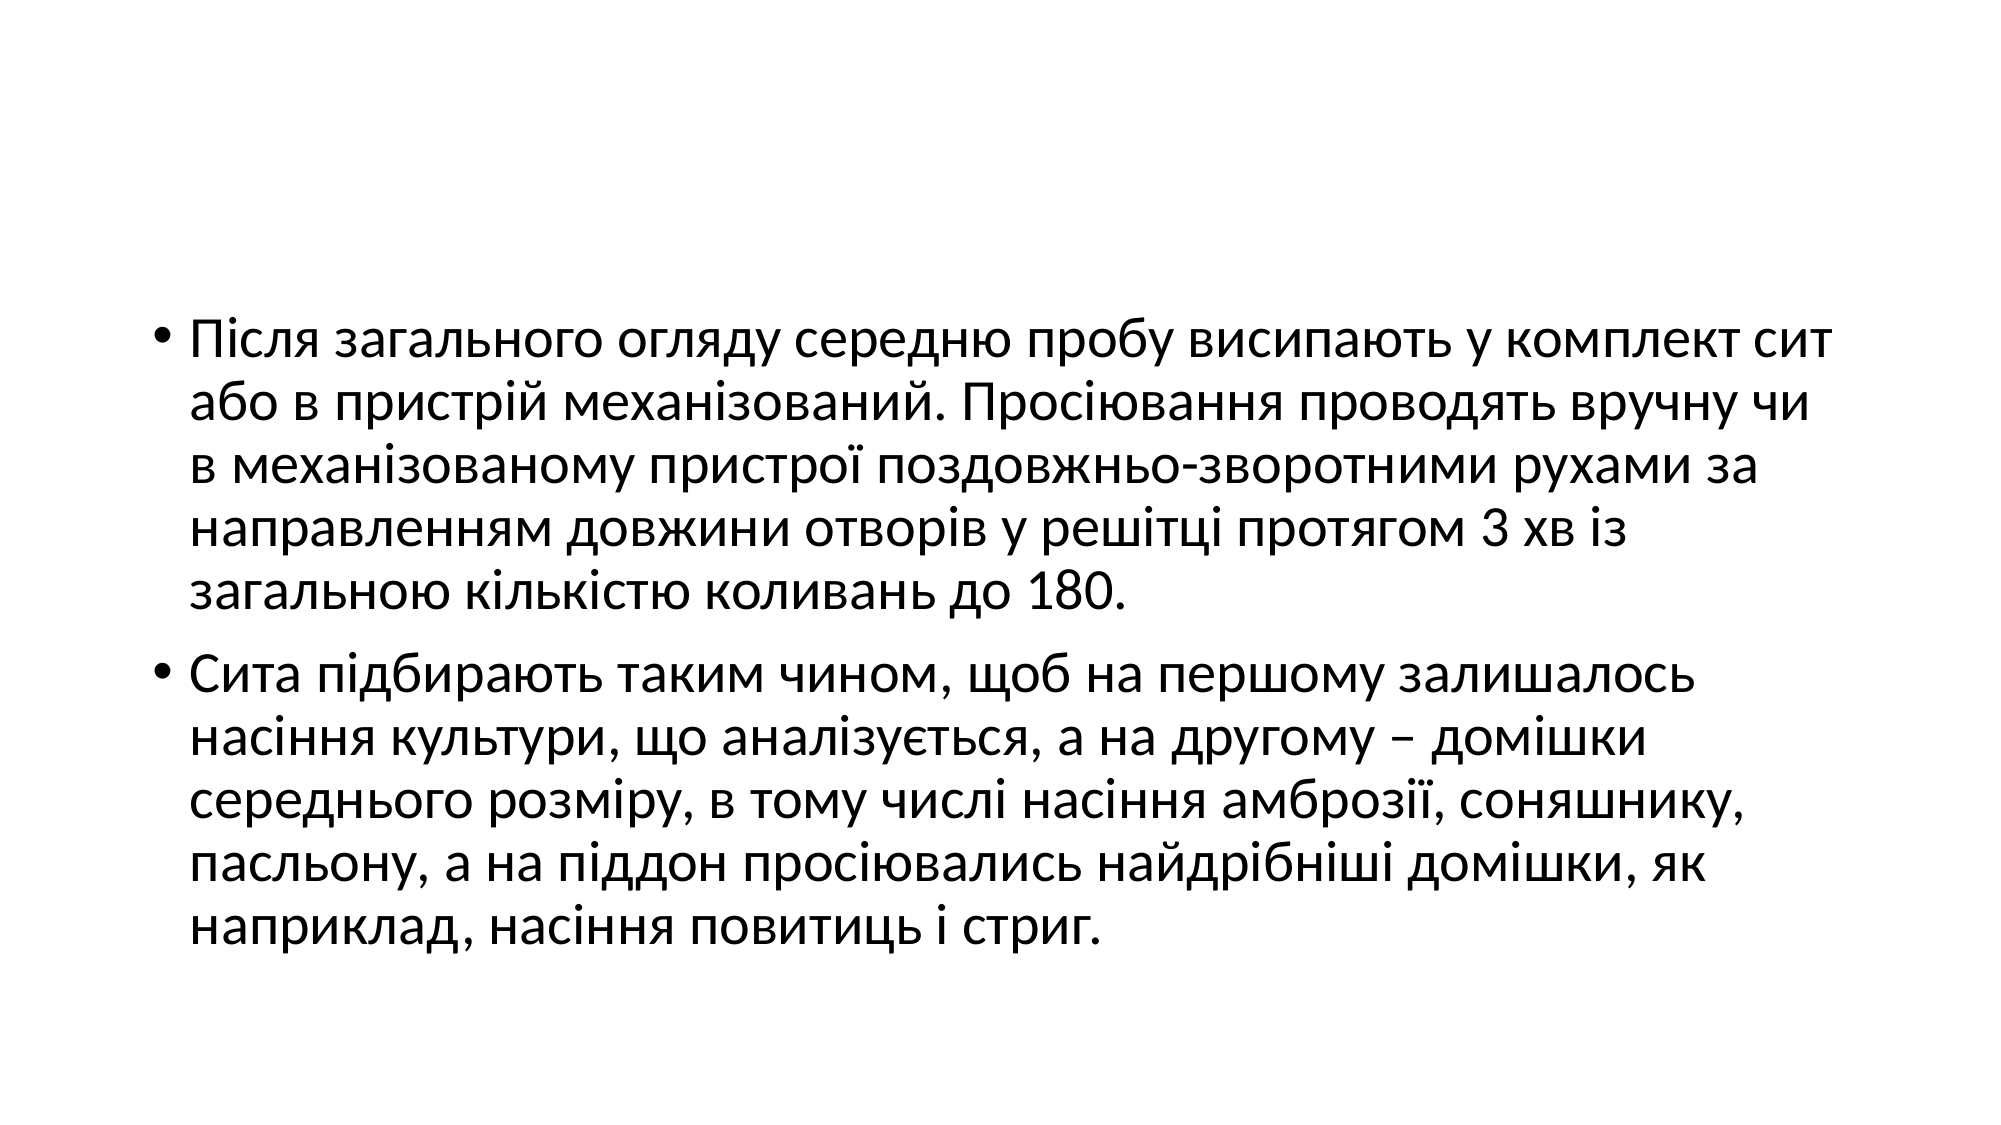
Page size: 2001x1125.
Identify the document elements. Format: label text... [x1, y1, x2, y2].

list Після загального огляду середню пробу висипають у комплект сит або в пристрій механізований. Просіювання проводять вручну чи в механізованому пристрої поздовжньо-зворотними рухами за направленням довжини отворів у решітці протягом 3 хв із загальною кількістю коливань до 180. Сита підбирають таким чином, щоб на першому залишалось насіння культури, що аналізується, а на другому – домішки середнього розміру, в тому числі насіння амброзії, соняшнику, пасльону, а на піддон просіювались найдрібніші домішки, як наприклад, насіння повитиць і стриг. [137, 299, 1863, 1014]
